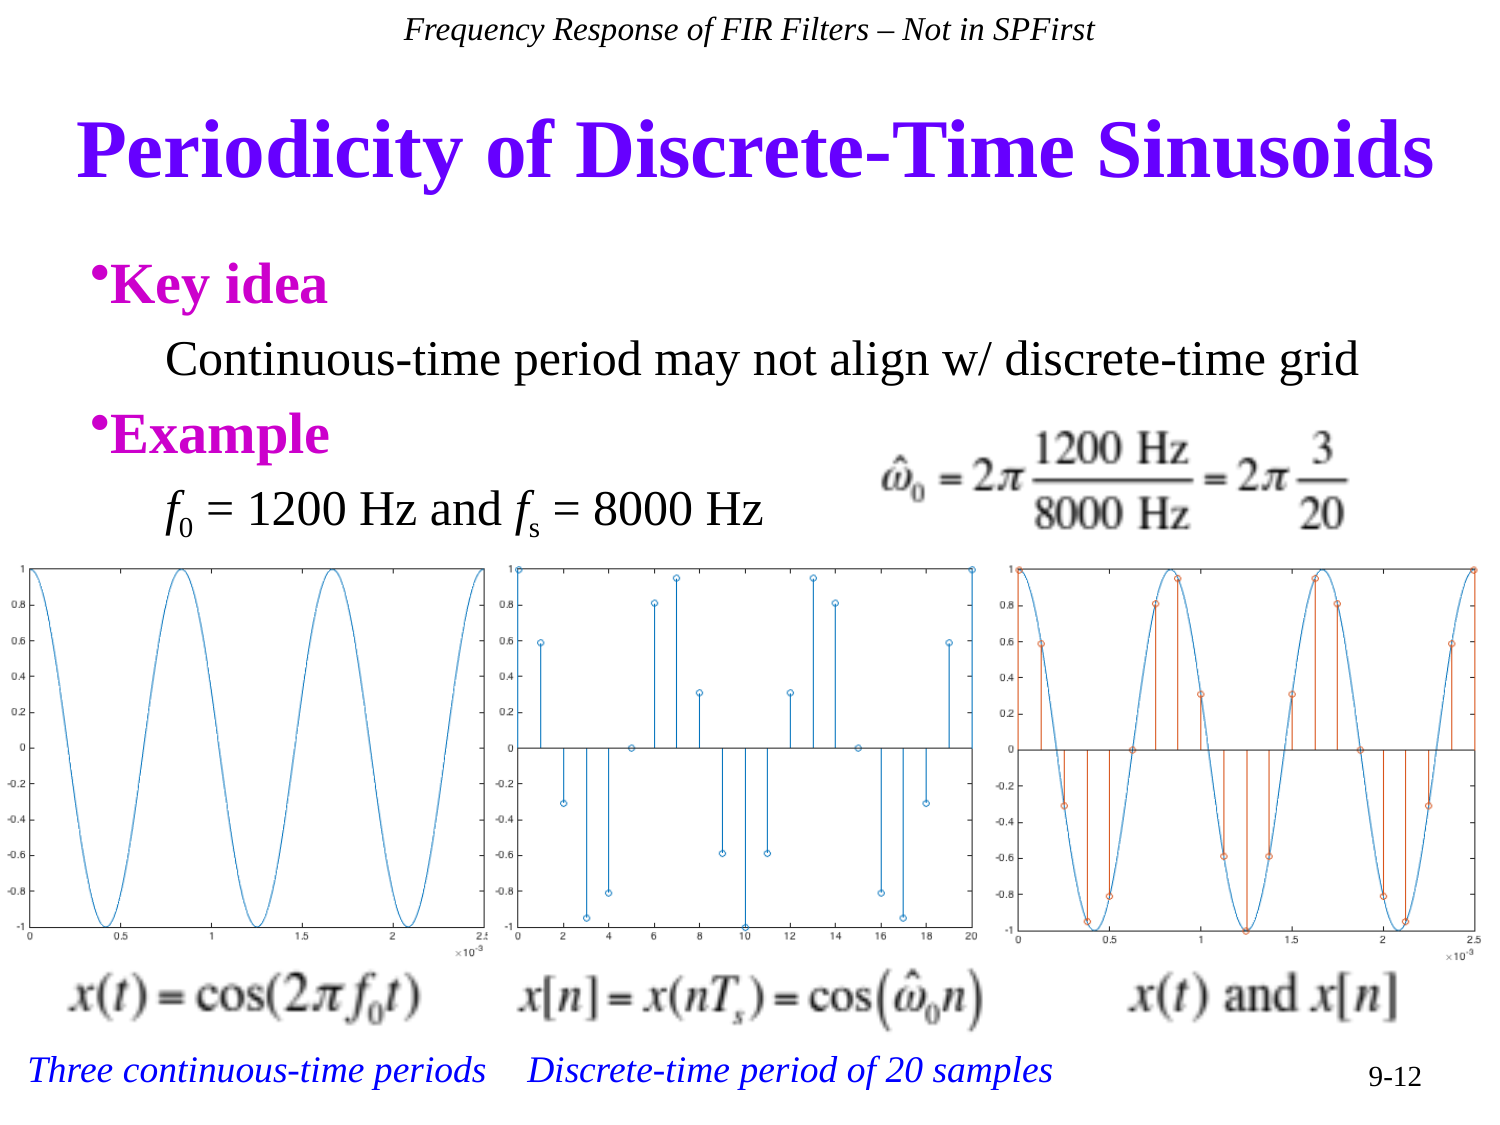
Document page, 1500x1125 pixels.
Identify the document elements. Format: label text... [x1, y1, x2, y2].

title Periodicity of Discrete-Time Sinusoids [50, 55, 1463, 238]
text_box Three continuous-time periods [12, 1037, 512, 1098]
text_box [62, 960, 426, 1034]
slide_number 9-12 [1124, 1049, 1438, 1125]
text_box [1122, 962, 1401, 1031]
picture [0, 537, 982, 976]
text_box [512, 960, 987, 1036]
list Key idea Continuous-time period may not align w/ discrete-time grid [75, 237, 1438, 400]
text_box Frequency Response of FIR Filters – Not in SPFirst [0, 0, 1500, 55]
picture [987, 537, 1500, 979]
text_box Discrete-time period of 20 samples [512, 1037, 1075, 1098]
text_box Example f0 = 1200 Hz and fs = 8000 Hz [74, 387, 825, 535]
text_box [877, 417, 1351, 534]
